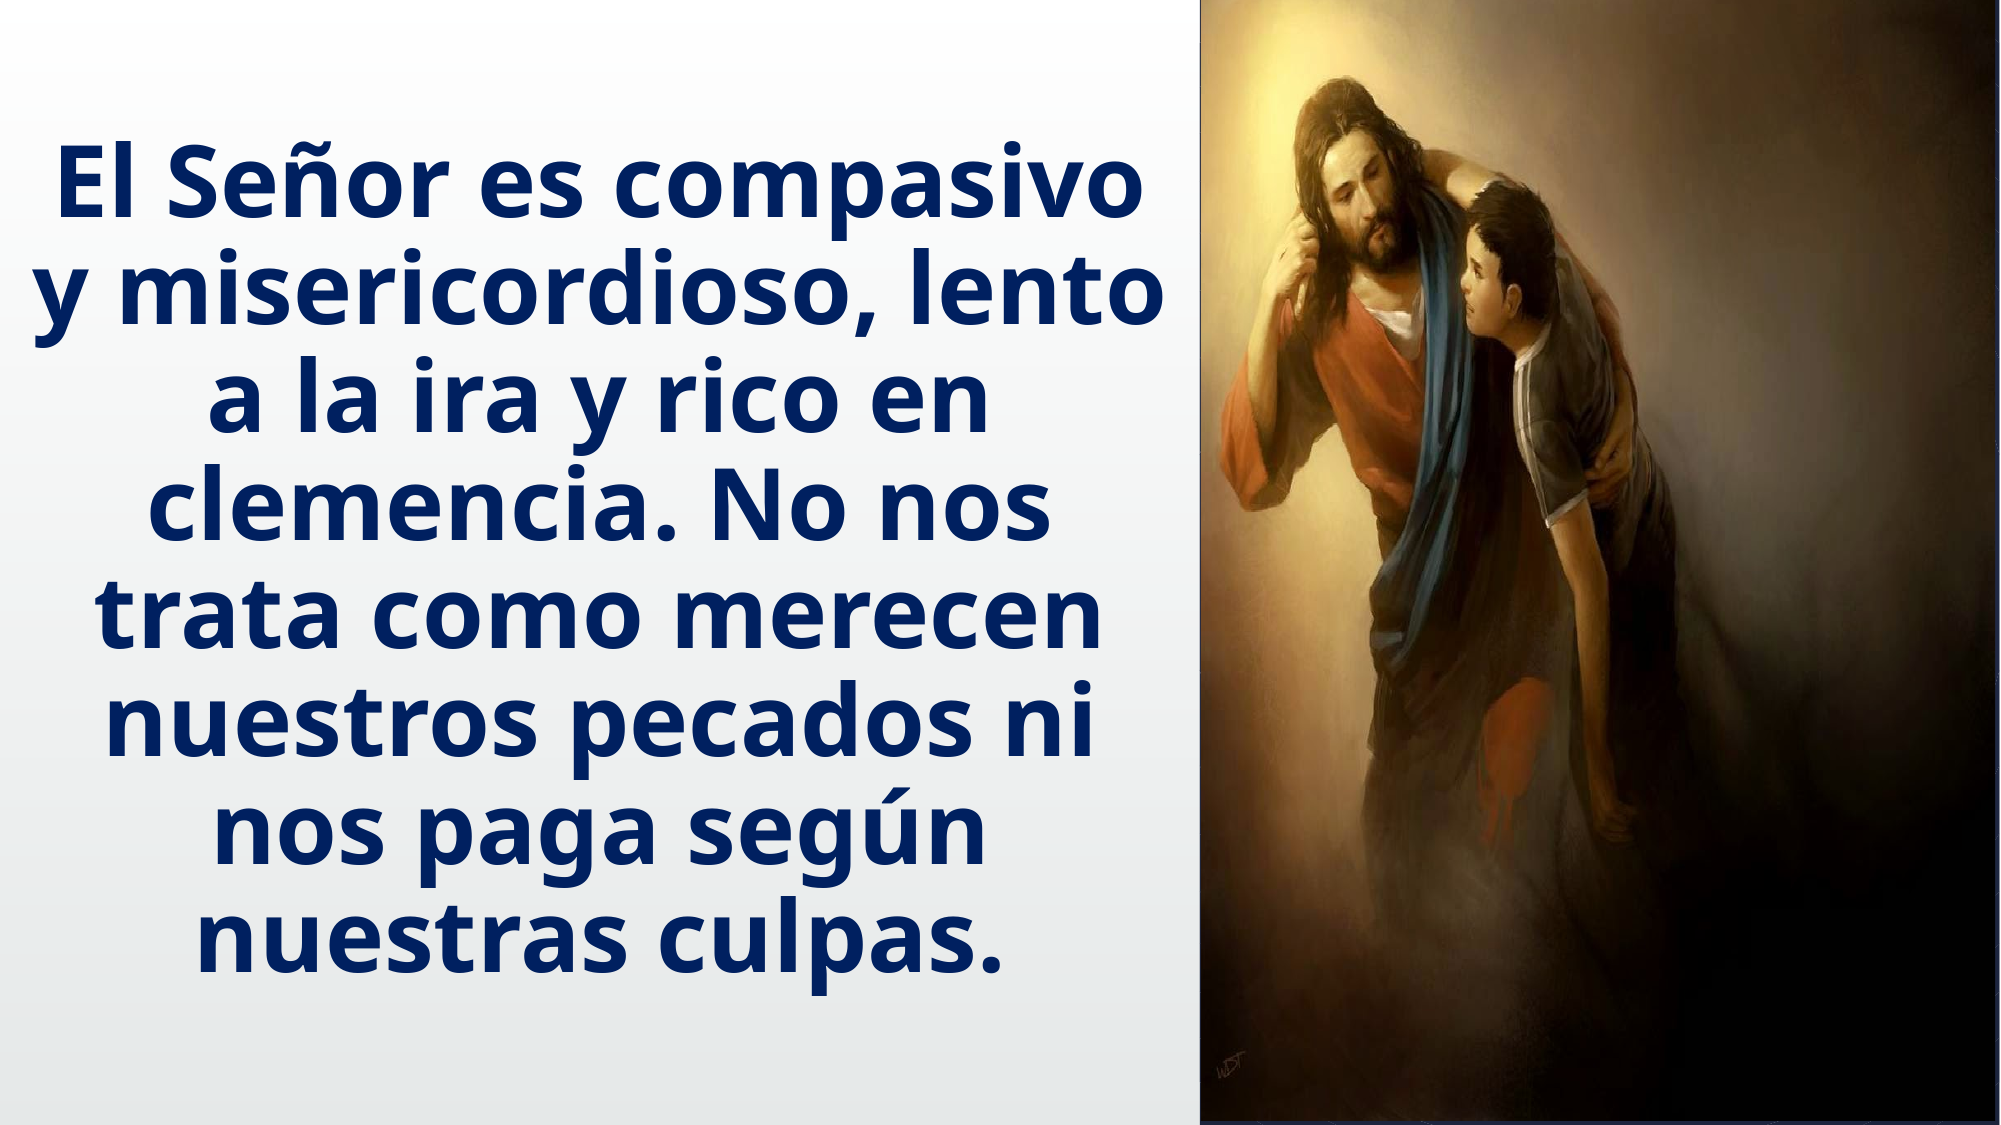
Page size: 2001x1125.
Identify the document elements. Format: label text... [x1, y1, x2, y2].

title El Señor es compasivo y misericordioso, lento a la ira y rico en clemencia. No nos trata como merecen nuestros pecados ni nos paga según nuestras culpas. [0, 0, 1200, 1125]
picture [1200, 0, 1996, 1125]
